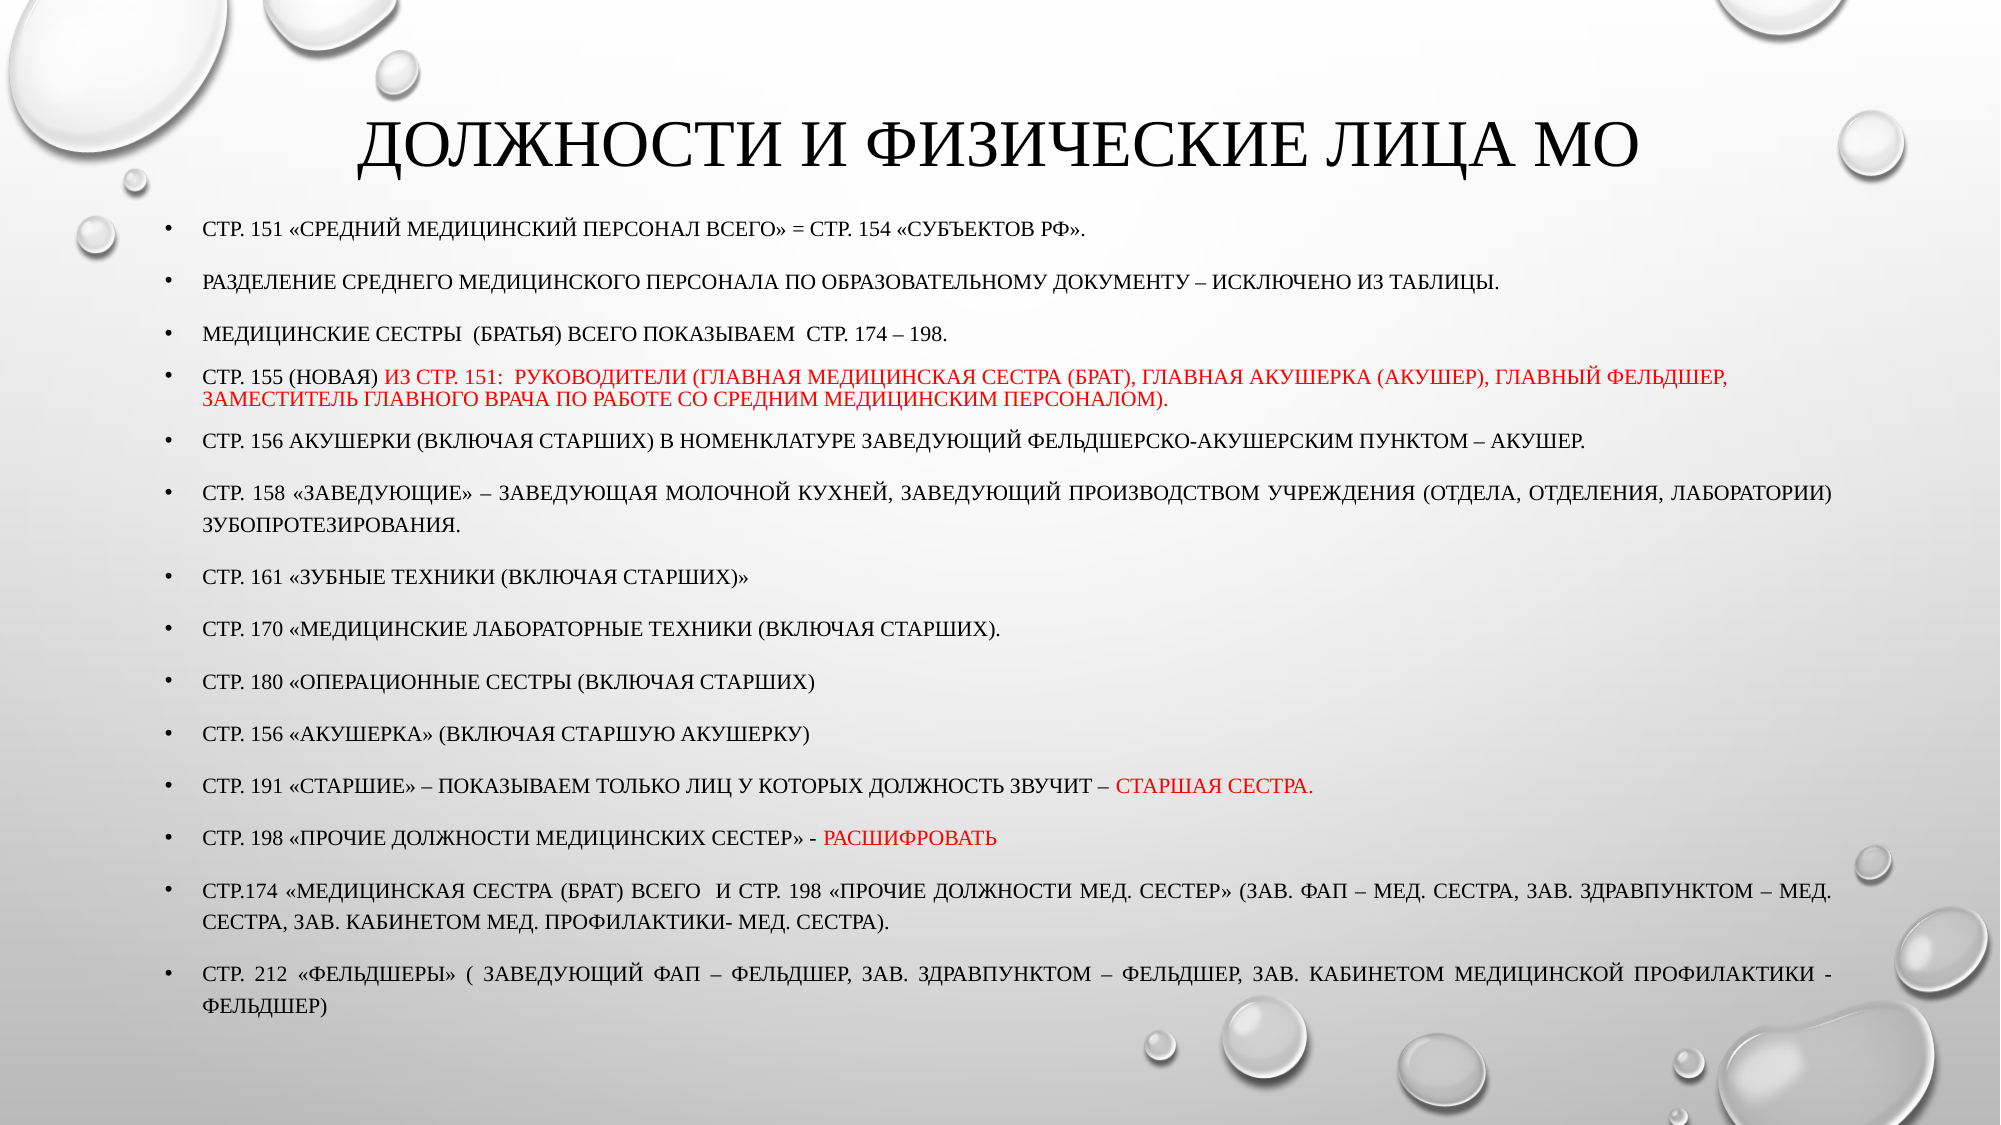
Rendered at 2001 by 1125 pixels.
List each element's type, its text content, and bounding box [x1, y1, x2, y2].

list Стр. 151 «Средний медицинский персонал всего» = стр. 154 «Субъектов РФ». Разделение среднего медицинского персонала по образовательному документу – исключено из таблицы. Медицинские сестры (братья) Всего показываем стр. 174 – 198. Стр. 155 (НОВАЯ) Из стр. 151: руководители (главная медицинская сестра (брат), главная акушерка (акушер), главный фельдшер, заместитель главного врача по работе со средним медицинским персоналом). Стр. 156 Акушерки (включая старших) в номенклатуре Заведующий фельдшерско-акушерским пунктом – акушер. Стр. 158 «Заведующие» – заведующая молочной кухней, заведующий производством учреждения (отдела, Отделения, лаборатории) зубопротезирования. Стр. 161 «Зубные техники (включая старших)» Стр. 170 «медицинские лабораторные техники (включая старших). Стр. 180 «операционные сестры (включая старших) стр. 156 «акушерка» (включая старшую акушерку) Стр. 191 «старшие» – показываем только лиц у которых должность звучит – старшая сестра. Стр. 198 «Прочие должности медицинских сестер» - расшифровать Стр.174 «Медицинская сестра (брат) всего и стр. 198 «Прочие должности мед. сестер» (Зав. ФАП – мед. сестра, зав. здравпунктом – мед. сестра, зав. кабинетом мед. профилактики- мед. сестра). Стр. 212 «фельдшеры» ( Заведующий ФАП – фельдшер, зав. здравпунктом – фельдшер, зав. кабинетом медицинской профилактики - фельдшер) [149, 202, 1850, 1037]
title Должности и физические лица МО [149, 101, 1851, 189]
picture [0, 0, 2000, 1125]
